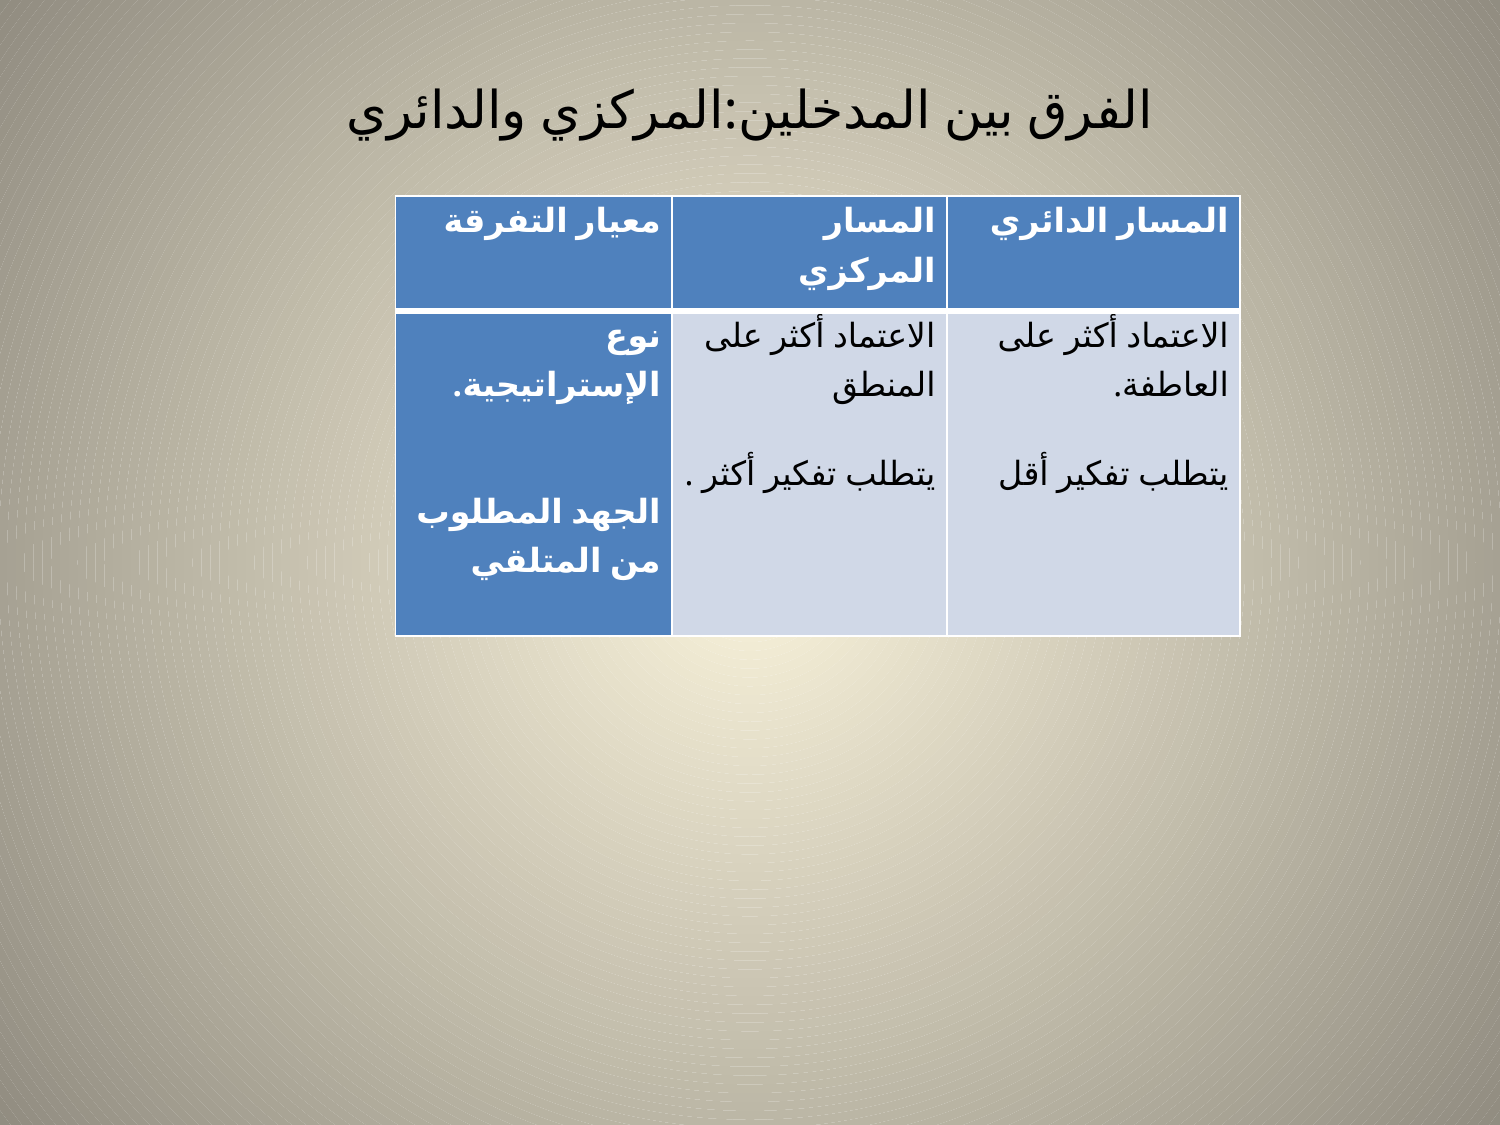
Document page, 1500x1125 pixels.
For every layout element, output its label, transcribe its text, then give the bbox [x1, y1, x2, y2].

table_header المسار المركزي [673, 197, 946, 308]
table_cell الاعتماد أكثر على العاطفة. يتطلب تفكير أقل [948, 314, 1239, 635]
table_header المسار الدائري [948, 197, 1239, 308]
table_header معيار التفرقة [396, 197, 671, 308]
table_cell الاعتماد أكثر على المنطق يتطلب تفكير أكثر . [673, 314, 946, 635]
table_cell نوع الإستراتيجية. الجهد المطلوب من المتلقي [396, 314, 671, 635]
title الفرق بين المدخلين:المركزي والدائري [75, 45, 1425, 233]
